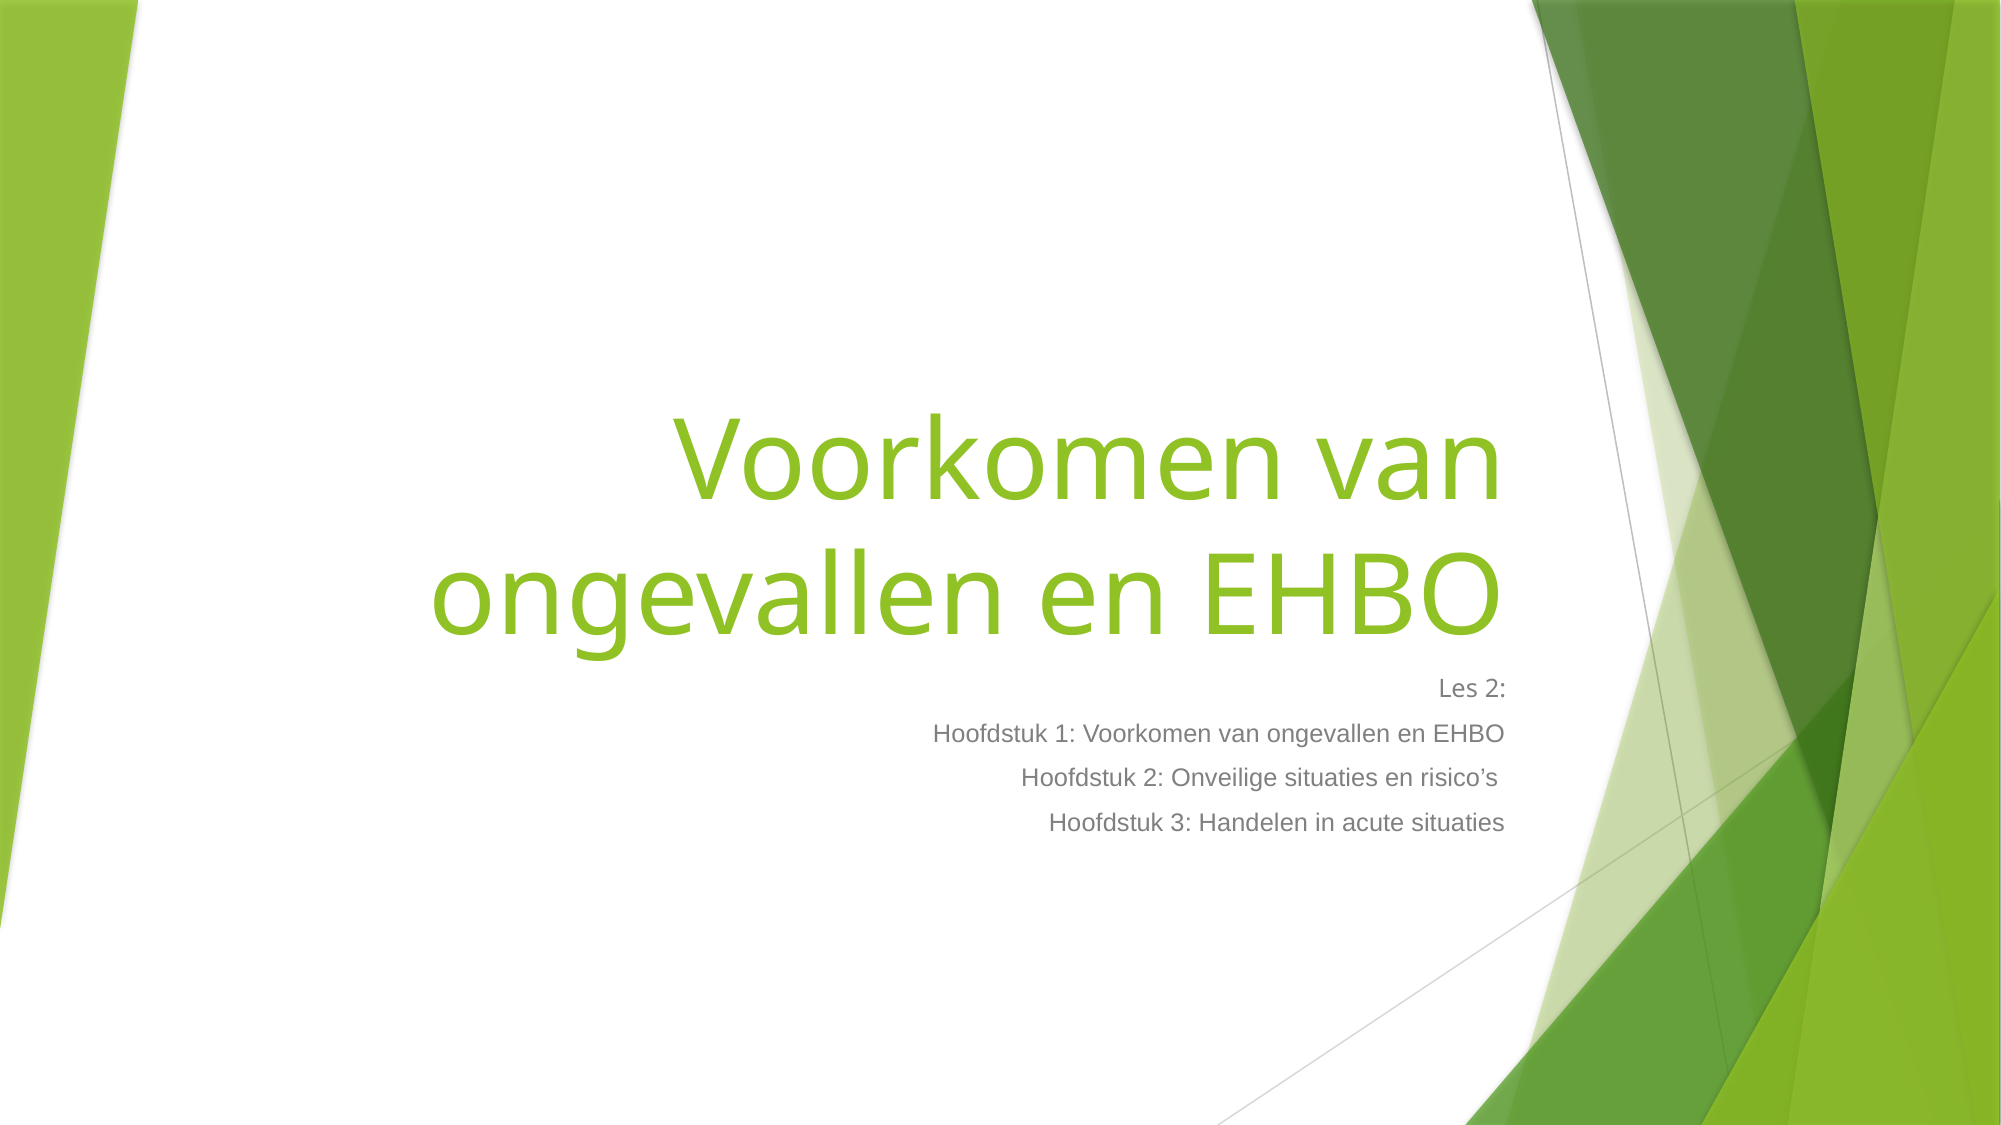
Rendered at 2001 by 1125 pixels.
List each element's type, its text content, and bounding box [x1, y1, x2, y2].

title Voorkomen van ongevallen en EHBO [247, 394, 1522, 664]
subtitle Les 2: Hoofdstuk 1: Voorkomen van ongevallen en EHBO Hoofdstuk 2: Onveilige situaties en risico’s Hoofdstuk 3: Handelen in acute situaties [247, 664, 1522, 845]
